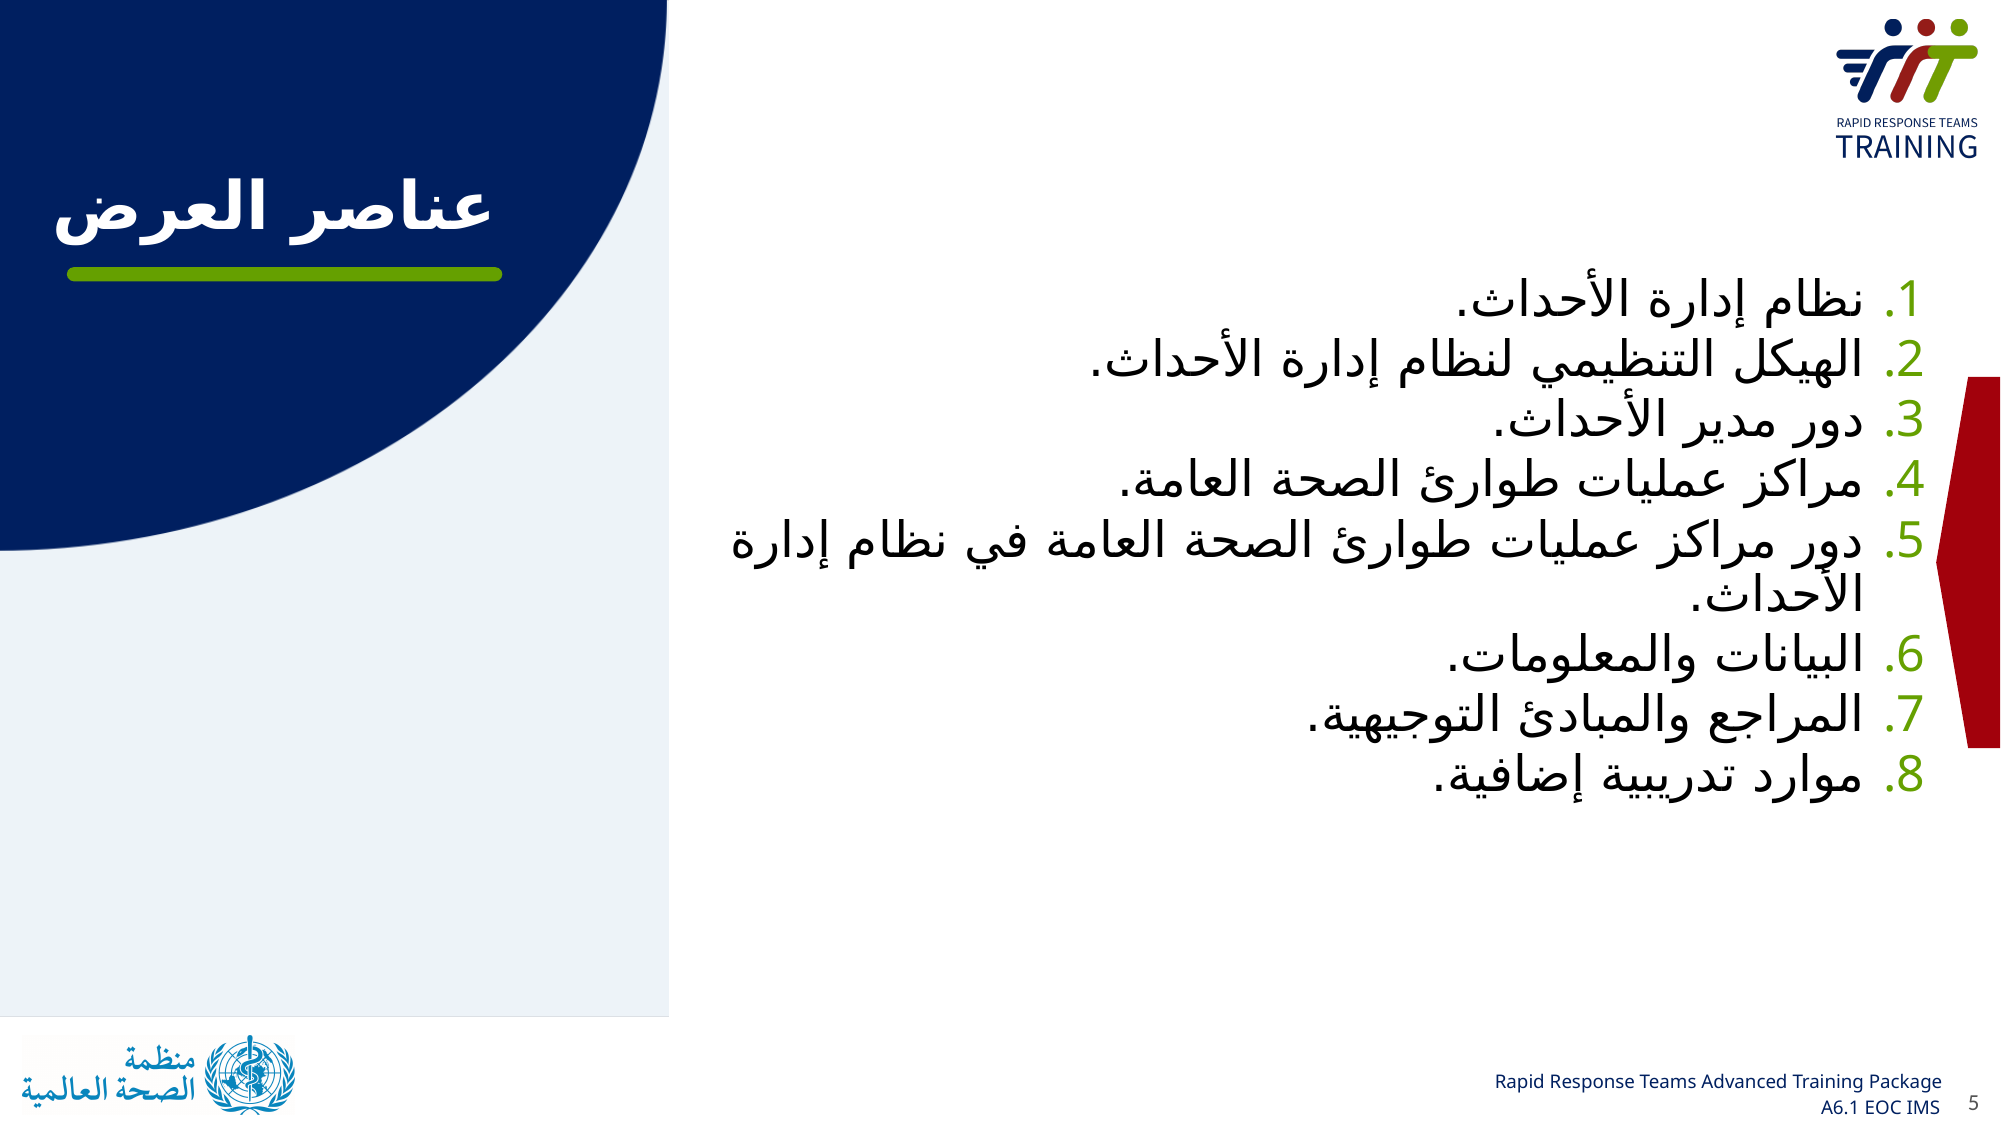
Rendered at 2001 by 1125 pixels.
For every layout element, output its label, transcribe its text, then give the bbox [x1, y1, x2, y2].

picture [0, 0, 669, 1018]
list نظام إدارة الأحداث. الهيكل التنظيمي لنظام إدارة الأحداث. دور مدير الأحداث. مراكز عمليات طوارئ الصحة العامة. دور مراكز عمليات طوارئ الصحة العامة في نظام إدارة الأحداث. البيانات والمعلومات. المراجع والمبادئ التوجيهية. موارد تدريبية إضافية. [700, 265, 1937, 1048]
picture [22, 1035, 295, 1115]
slide_number 5 [1882, 1048, 1916, 1092]
picture [252, 1050, 258, 1059]
picture [1835, 19, 1978, 167]
title عناصر العرض [0, 49, 505, 368]
text_box [66, 267, 503, 282]
